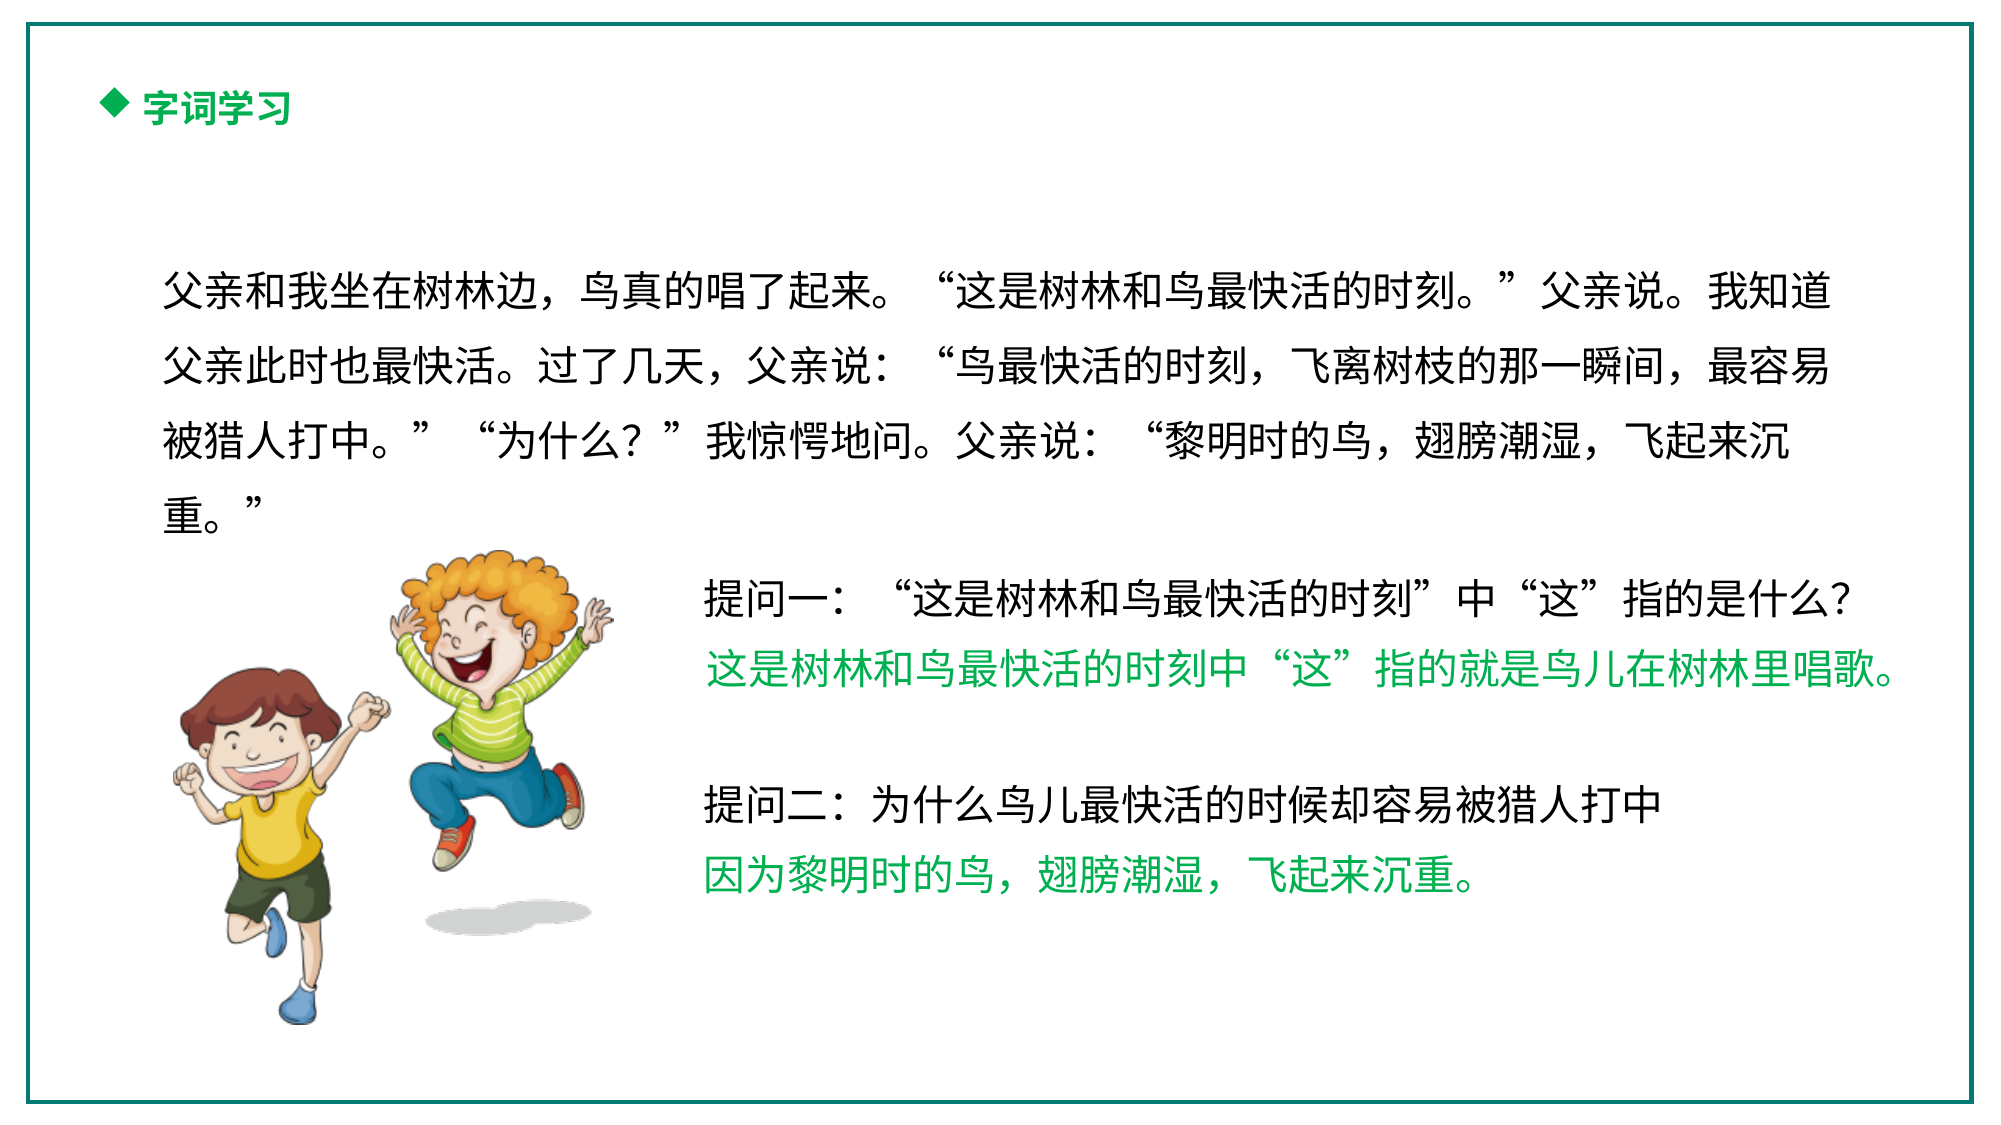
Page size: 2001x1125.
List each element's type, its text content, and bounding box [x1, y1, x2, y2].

text_box 字词学习 [81, 77, 562, 137]
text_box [688, 540, 2000, 702]
text_box 父亲和我坐在树林边，鸟真的唱了起来。“这是树林和鸟最快活的时刻。”父亲说。我知道父亲此时也最快活。过了几天，父亲说：“鸟最快活的时刻，飞离树枝的那一瞬间，最容易被猎人打中。”“为什么？”我惊愕地问。父亲说：“黎明时的鸟，翅膀潮湿，飞起来沉重。” [147, 232, 1853, 547]
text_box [688, 746, 2000, 908]
picture [173, 550, 614, 1025]
